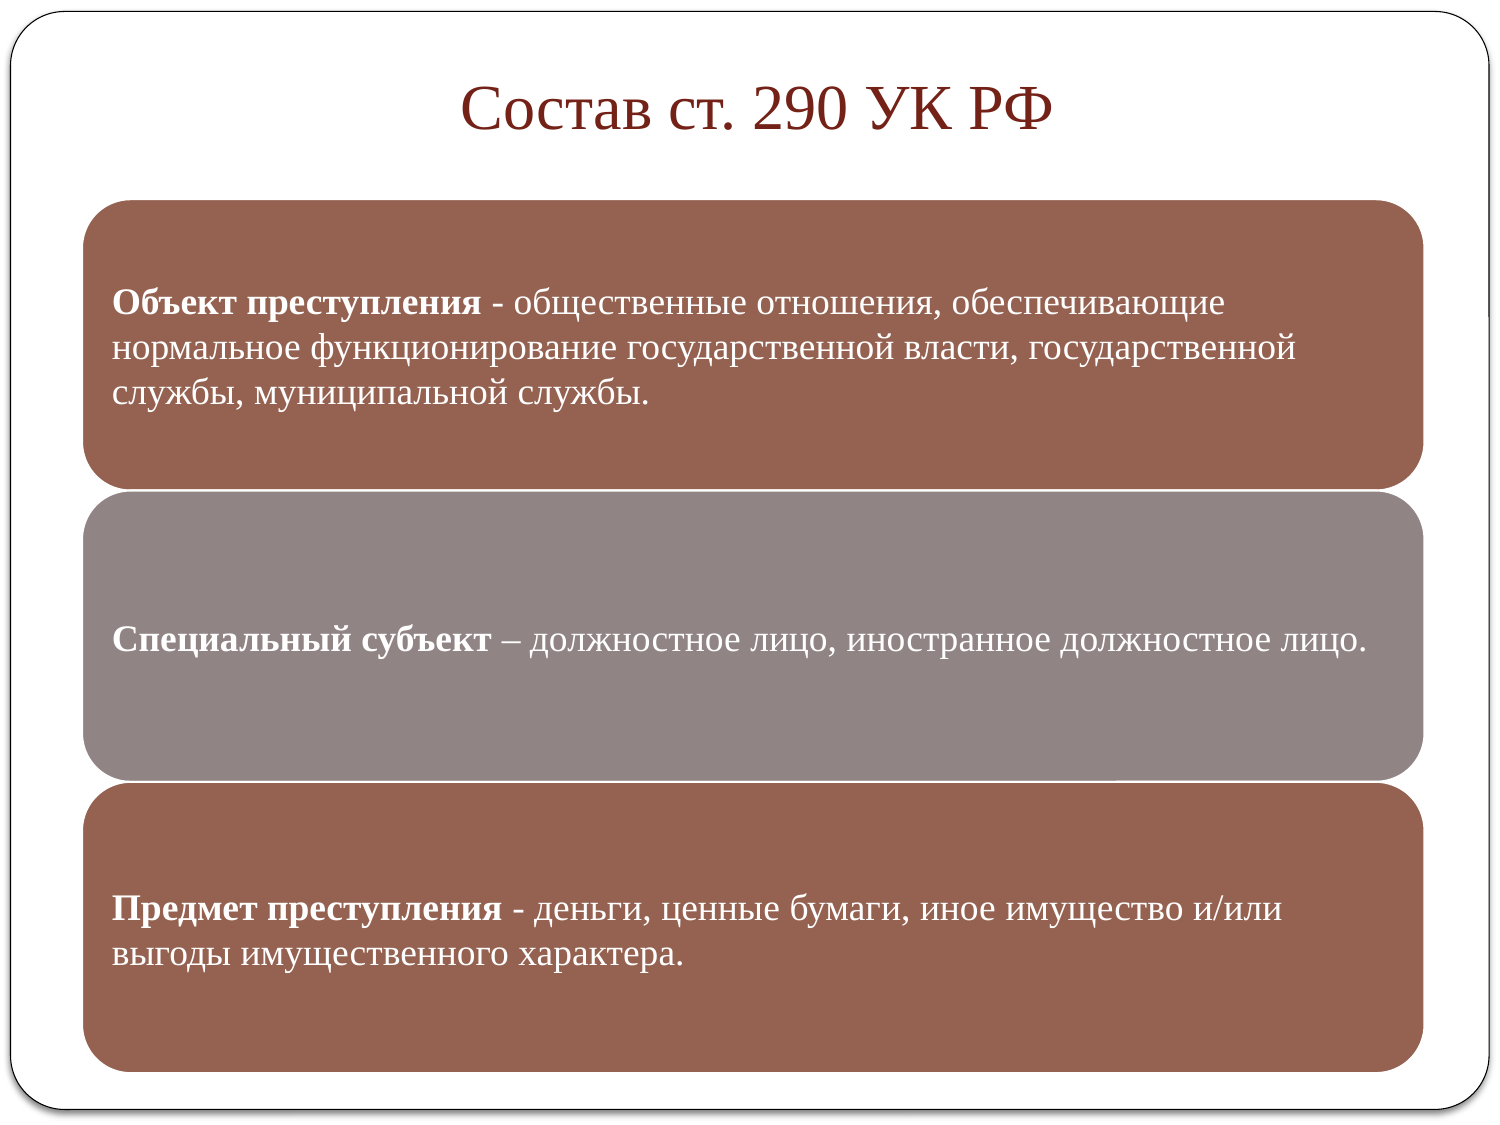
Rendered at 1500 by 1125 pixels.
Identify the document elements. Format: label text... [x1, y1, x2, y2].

title Состав ст. 290 УК РФ [93, 58, 1437, 158]
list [81, 198, 1425, 1074]
